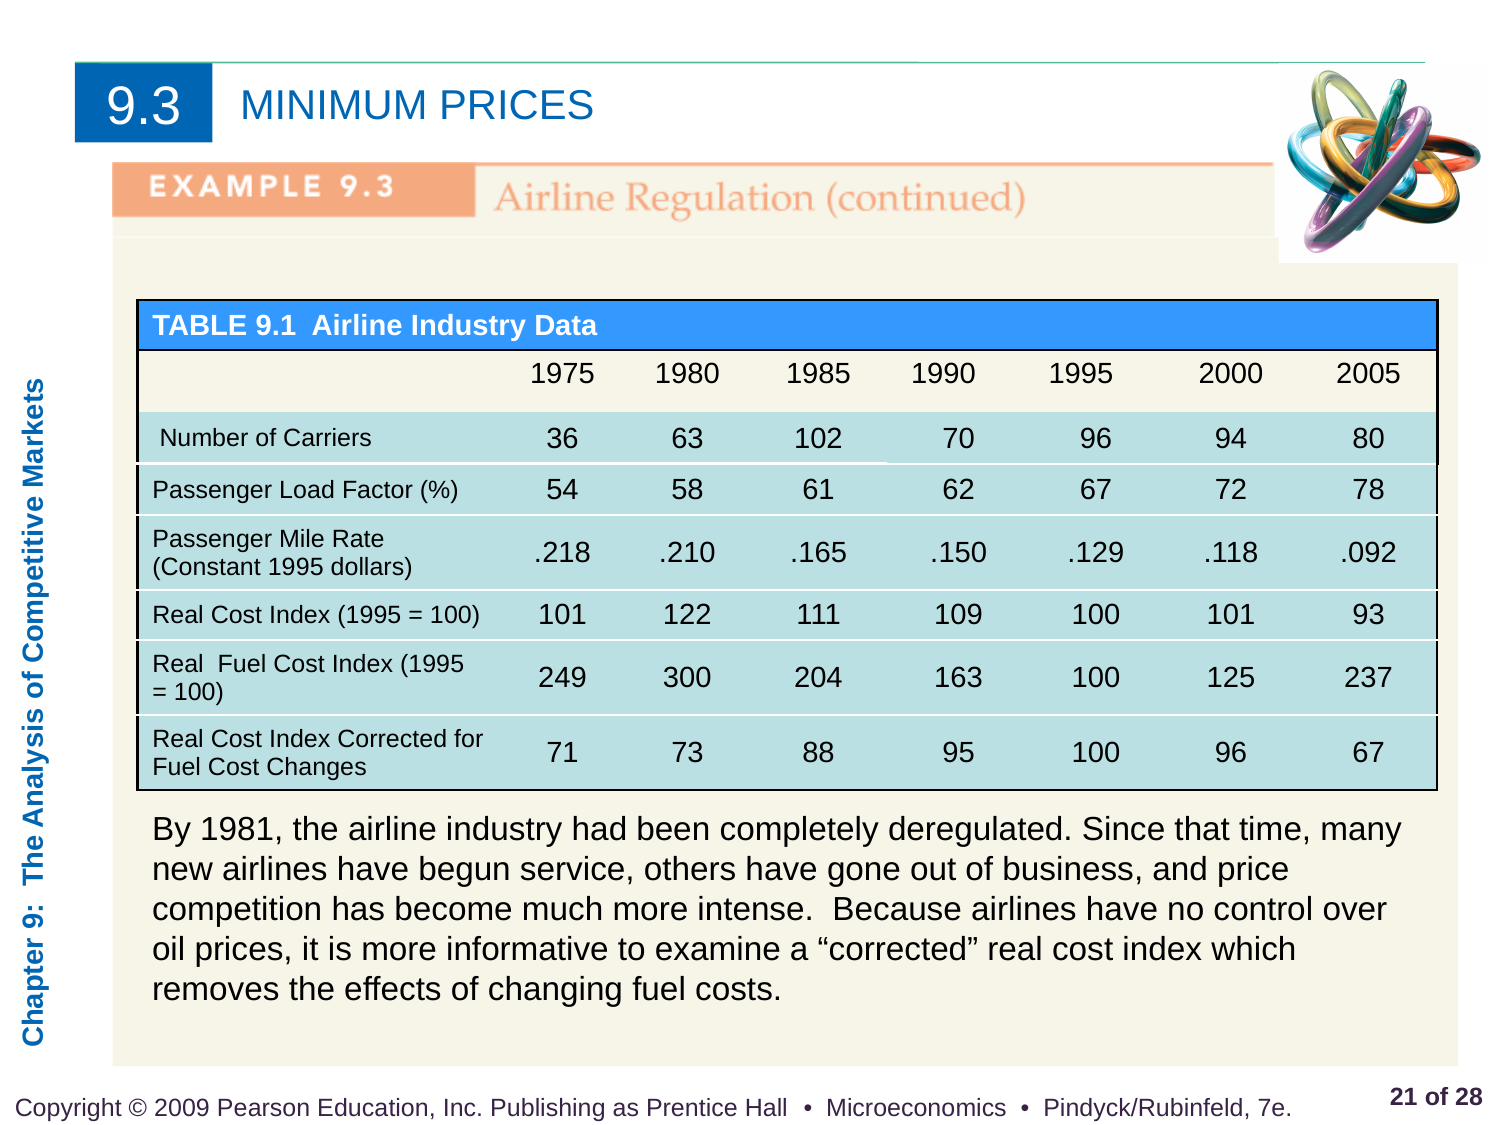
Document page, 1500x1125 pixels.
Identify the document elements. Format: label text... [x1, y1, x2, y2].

table_cell 101 [1162, 591, 1300, 639]
table_cell 58 [625, 465, 750, 514]
table_cell .165 [750, 516, 887, 589]
table_cell 102 [750, 412, 887, 462]
table_cell 93 [1300, 591, 1436, 639]
table_cell 95 [887, 716, 1030, 789]
table_cell 67 [1030, 465, 1162, 514]
table_cell [139, 351, 500, 412]
table_cell 72 [1162, 465, 1300, 514]
table_cell 125 [1162, 641, 1300, 714]
table_cell 63 [625, 412, 750, 462]
table_cell 2005 [1300, 351, 1436, 412]
table_cell 101 [500, 591, 625, 639]
table_cell 204 [750, 641, 887, 714]
table_cell 100 [1030, 641, 1162, 714]
text_box By 1981, the airline industry had been completely deregulated. Since that time, many new airlines have begun service, others have gone out of business, and price competition has become much more intense. Because airlines have no control over oil prices, it is more informative to examine a “corrected” real cost index which removes the effects of changing fuel costs. [137, 799, 1425, 1015]
table_cell Number of Carriers [139, 412, 500, 462]
table_cell 1975 [500, 351, 625, 412]
table_cell .210 [625, 516, 750, 589]
picture [1278, 63, 1488, 263]
table_cell Real Fuel Cost Index (1995 = 100) [139, 641, 500, 714]
table_cell Passenger Load Factor (%) [139, 465, 500, 514]
picture [112, 162, 1276, 238]
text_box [74, 62, 1279, 143]
text_box [112, 246, 1458, 1067]
table_cell Real Cost Index Corrected for Fuel Cost Changes [139, 716, 500, 789]
table_cell 111 [750, 591, 887, 639]
table_cell 73 [625, 716, 750, 789]
table_cell 96 [1030, 412, 1162, 463]
table_cell 88 [750, 716, 887, 789]
table_cell 80 [1300, 412, 1436, 463]
table_cell Real Cost Index (1995 = 100) [139, 591, 500, 639]
table_cell 94 [1162, 412, 1300, 463]
table_cell 100 [1030, 716, 1162, 789]
table_cell .218 [500, 516, 625, 589]
table_cell 67 [1300, 716, 1436, 789]
table_cell .150 [887, 516, 1030, 589]
table_cell 36 [500, 412, 625, 462]
table_cell 1990 [887, 351, 1000, 412]
table_cell 122 [625, 591, 750, 639]
table_cell 249 [500, 641, 625, 714]
table_cell 78 [1300, 465, 1436, 514]
table_cell 54 [500, 465, 625, 514]
table_cell 96 [1162, 716, 1300, 789]
table_cell 100 [1030, 591, 1162, 639]
table_cell 300 [625, 641, 750, 714]
table_cell 2000 [1162, 351, 1300, 412]
table_cell .129 [1030, 516, 1162, 589]
table_cell Passenger Mile Rate (Constant 1995 dollars) [139, 516, 500, 589]
table_cell 70 [887, 412, 1030, 463]
table_cell 109 [887, 591, 1030, 639]
table_cell 1980 [625, 351, 750, 412]
table_cell 1985 [750, 351, 887, 412]
table_header TABLE 9.1 Airline Industry Data [139, 301, 1436, 349]
table_cell 61 [750, 465, 887, 514]
table_cell 163 [887, 641, 1030, 714]
table_cell 62 [887, 465, 1030, 514]
table_cell 1995 [1000, 351, 1162, 412]
table_cell .092 [1300, 516, 1436, 589]
table_cell 237 [1300, 641, 1436, 714]
table_cell .118 [1162, 516, 1300, 589]
table_cell 71 [500, 716, 625, 789]
